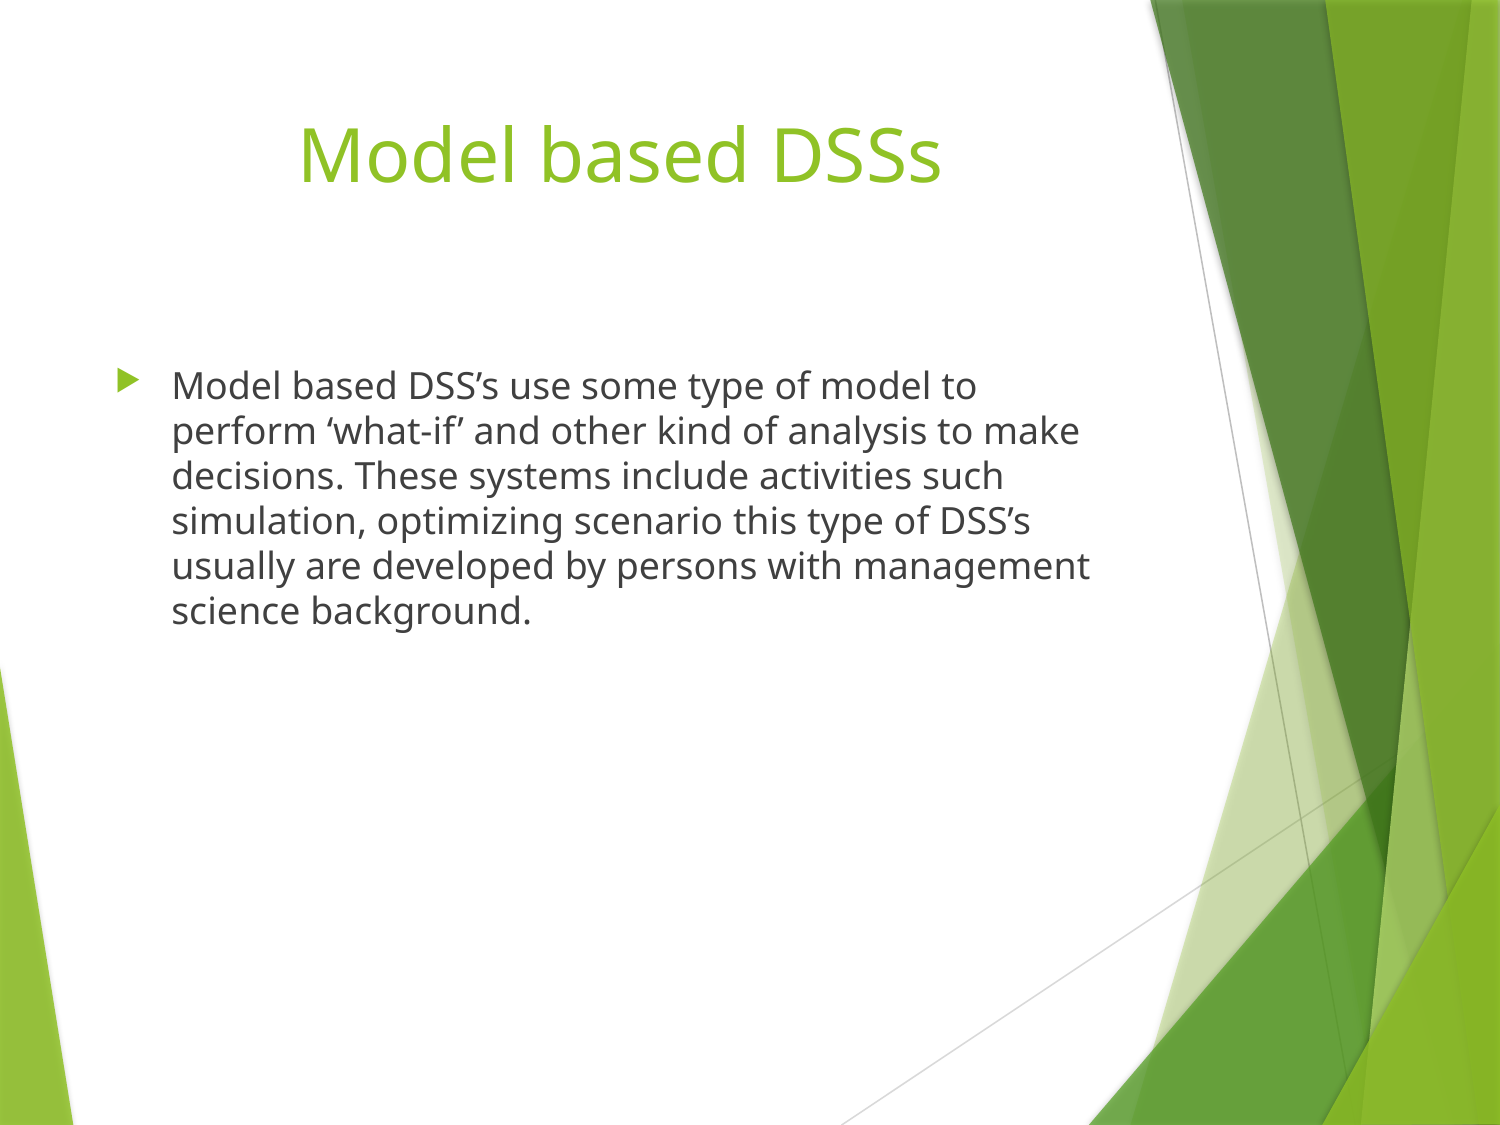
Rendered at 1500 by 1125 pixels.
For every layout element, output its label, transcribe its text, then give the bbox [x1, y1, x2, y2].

title Model based DSSs [99, 99, 1142, 317]
list Model based DSS’s use some type of model to perform ‘what-if’ and other kind of analysis to make decisions. These systems include activities such simulation, optimizing scenario this type of DSS’s usually are developed by persons with management science background. [99, 354, 1142, 992]
